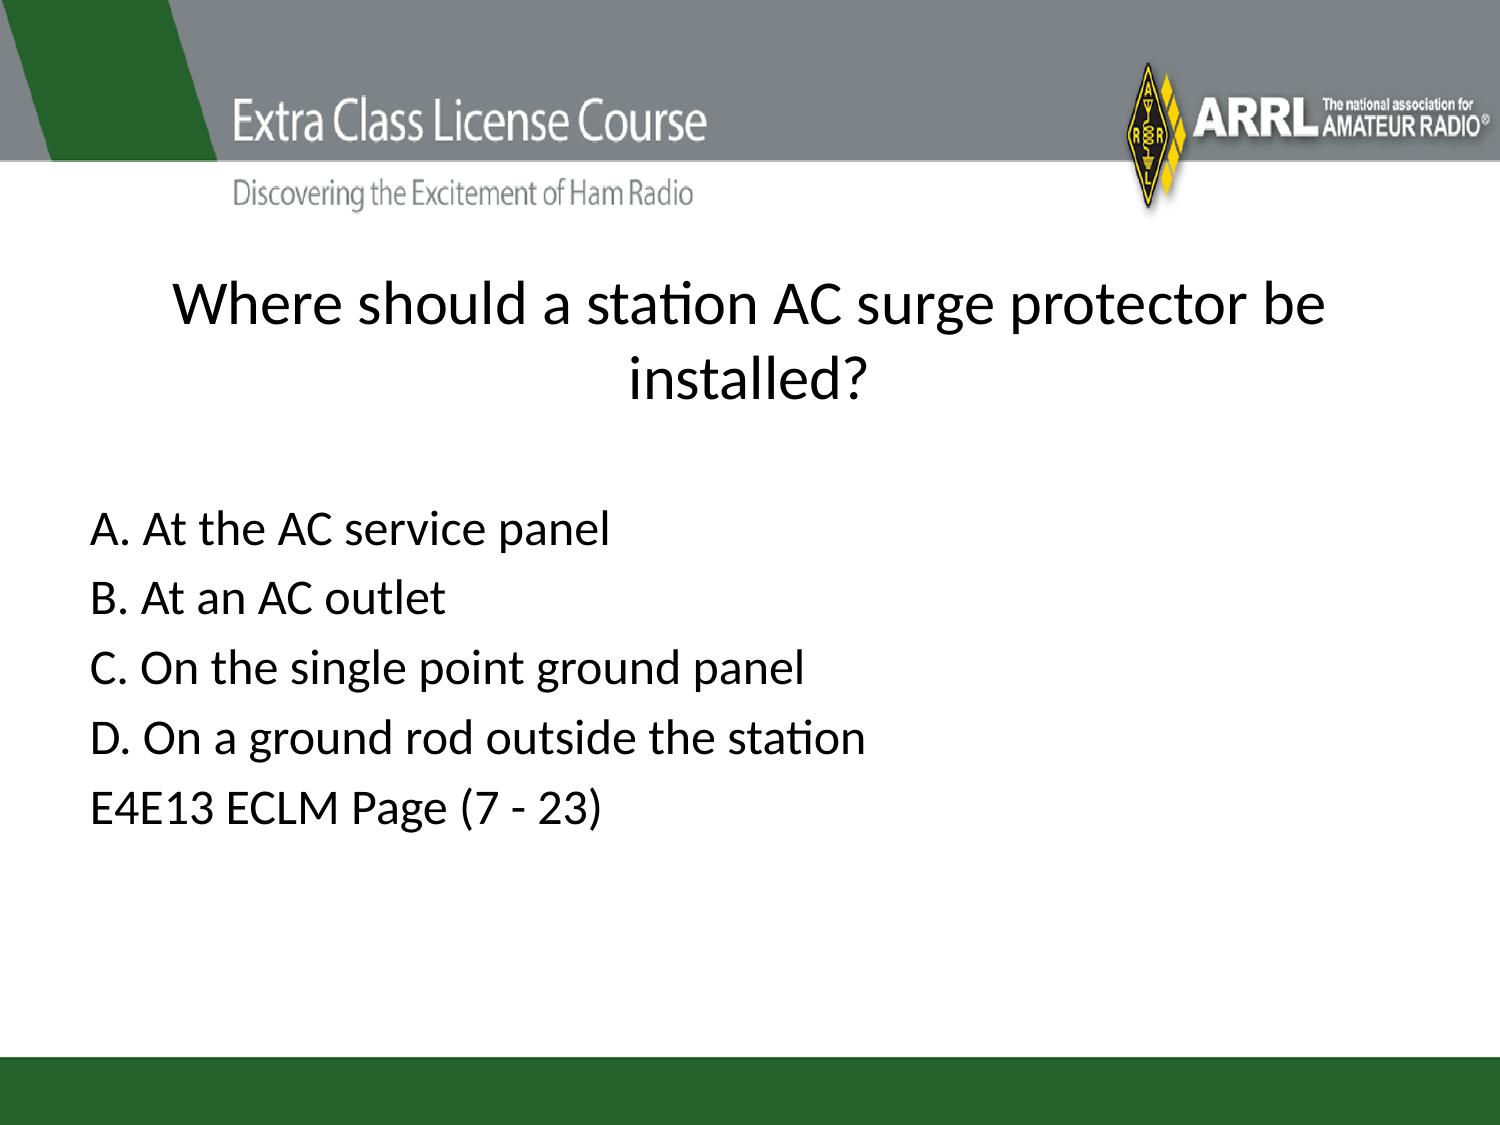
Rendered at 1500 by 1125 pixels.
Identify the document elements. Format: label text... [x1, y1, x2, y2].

list A. At the AC service panel B. At an AC outlet C. On the single point ground panel D. On a ground rod outside the station E4E13 ECLM Page (7 - 23) [75, 487, 1425, 1005]
picture [0, 0, 1500, 1125]
title Where should a station AC surge protector be installed? [75, 254, 1425, 435]
